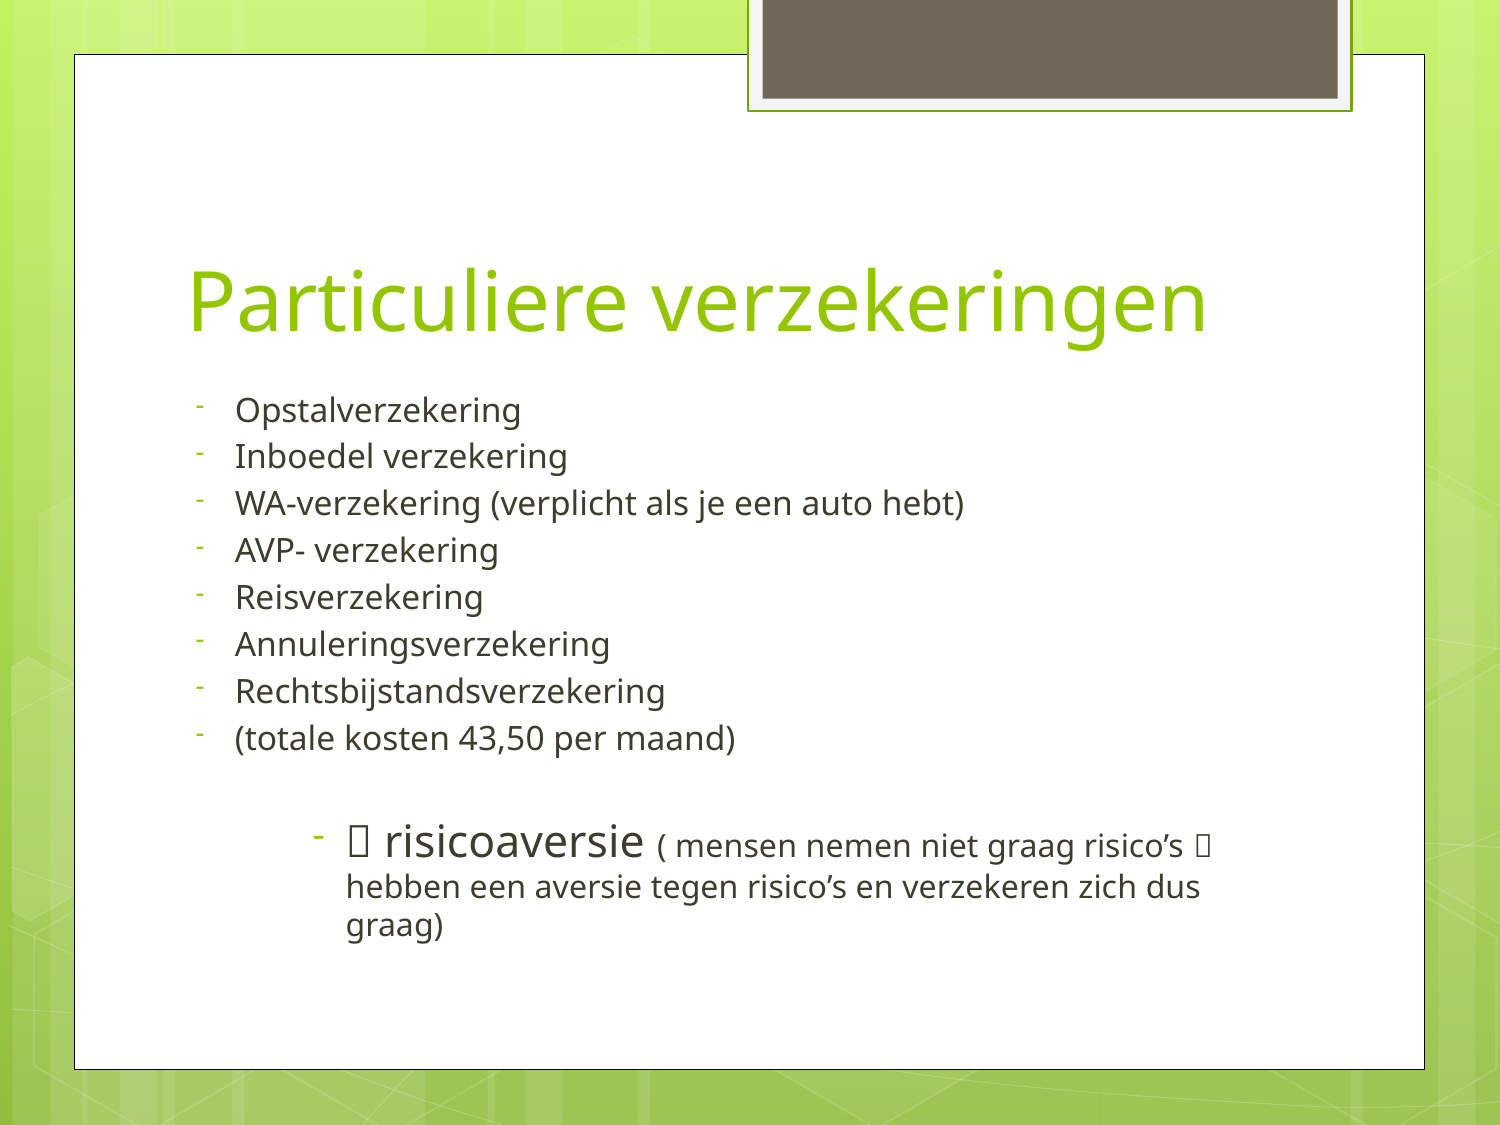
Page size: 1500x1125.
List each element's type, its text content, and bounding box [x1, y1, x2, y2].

title Particuliere verzekeringen [171, 168, 1324, 357]
list Opstalverzekering Inboedel verzekering WA-verzekering (verplicht als je een auto hebt) AVP- verzekering Reisverzekering Annuleringsverzekering Rechtsbijstandsverzekering (totale kosten 43,50 per maand)  risicoaversie ( mensen nemen niet graag risico’s  hebben een aversie tegen risico’s en verzekeren zich dus graag) [171, 381, 1283, 957]
